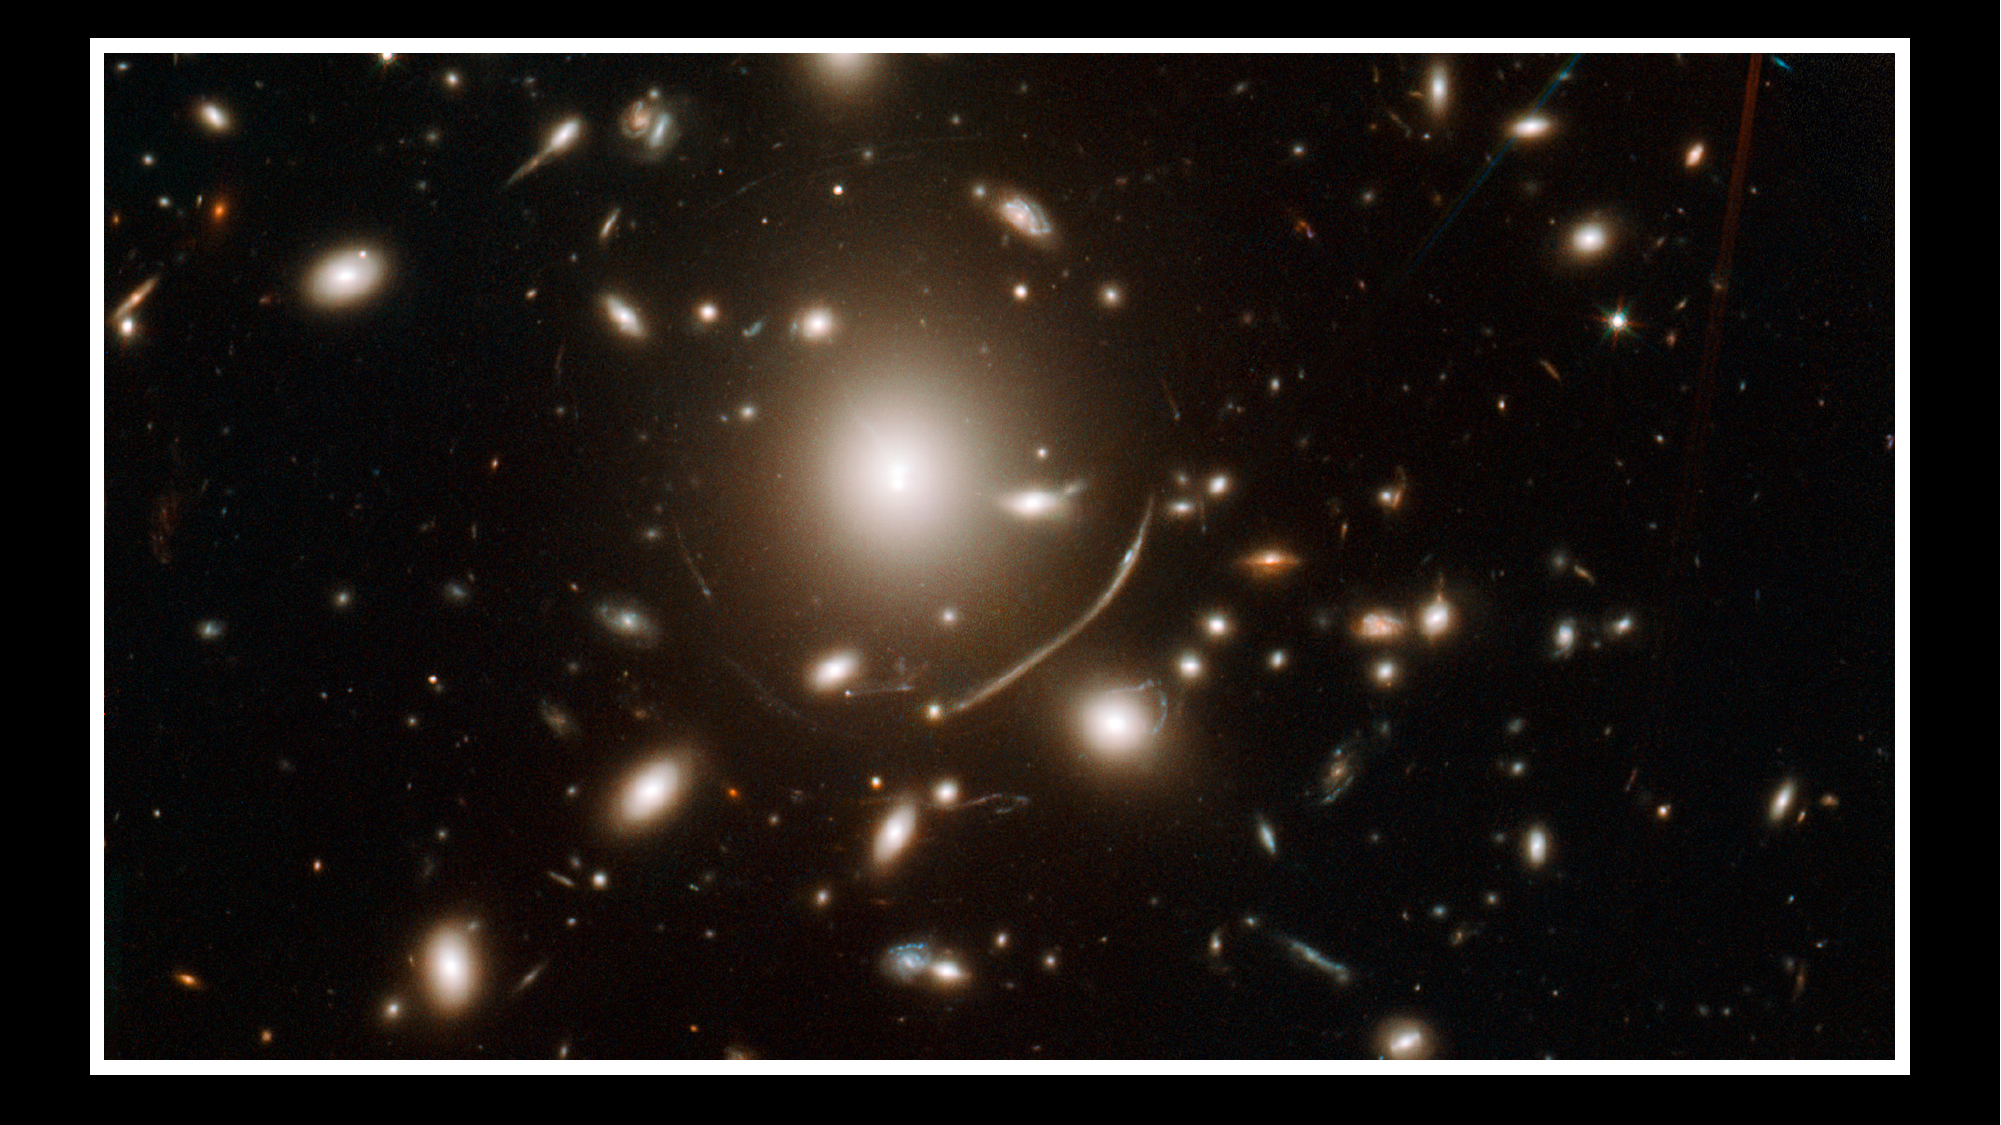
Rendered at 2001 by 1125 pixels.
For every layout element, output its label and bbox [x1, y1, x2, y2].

picture [104, 52, 1896, 1061]
